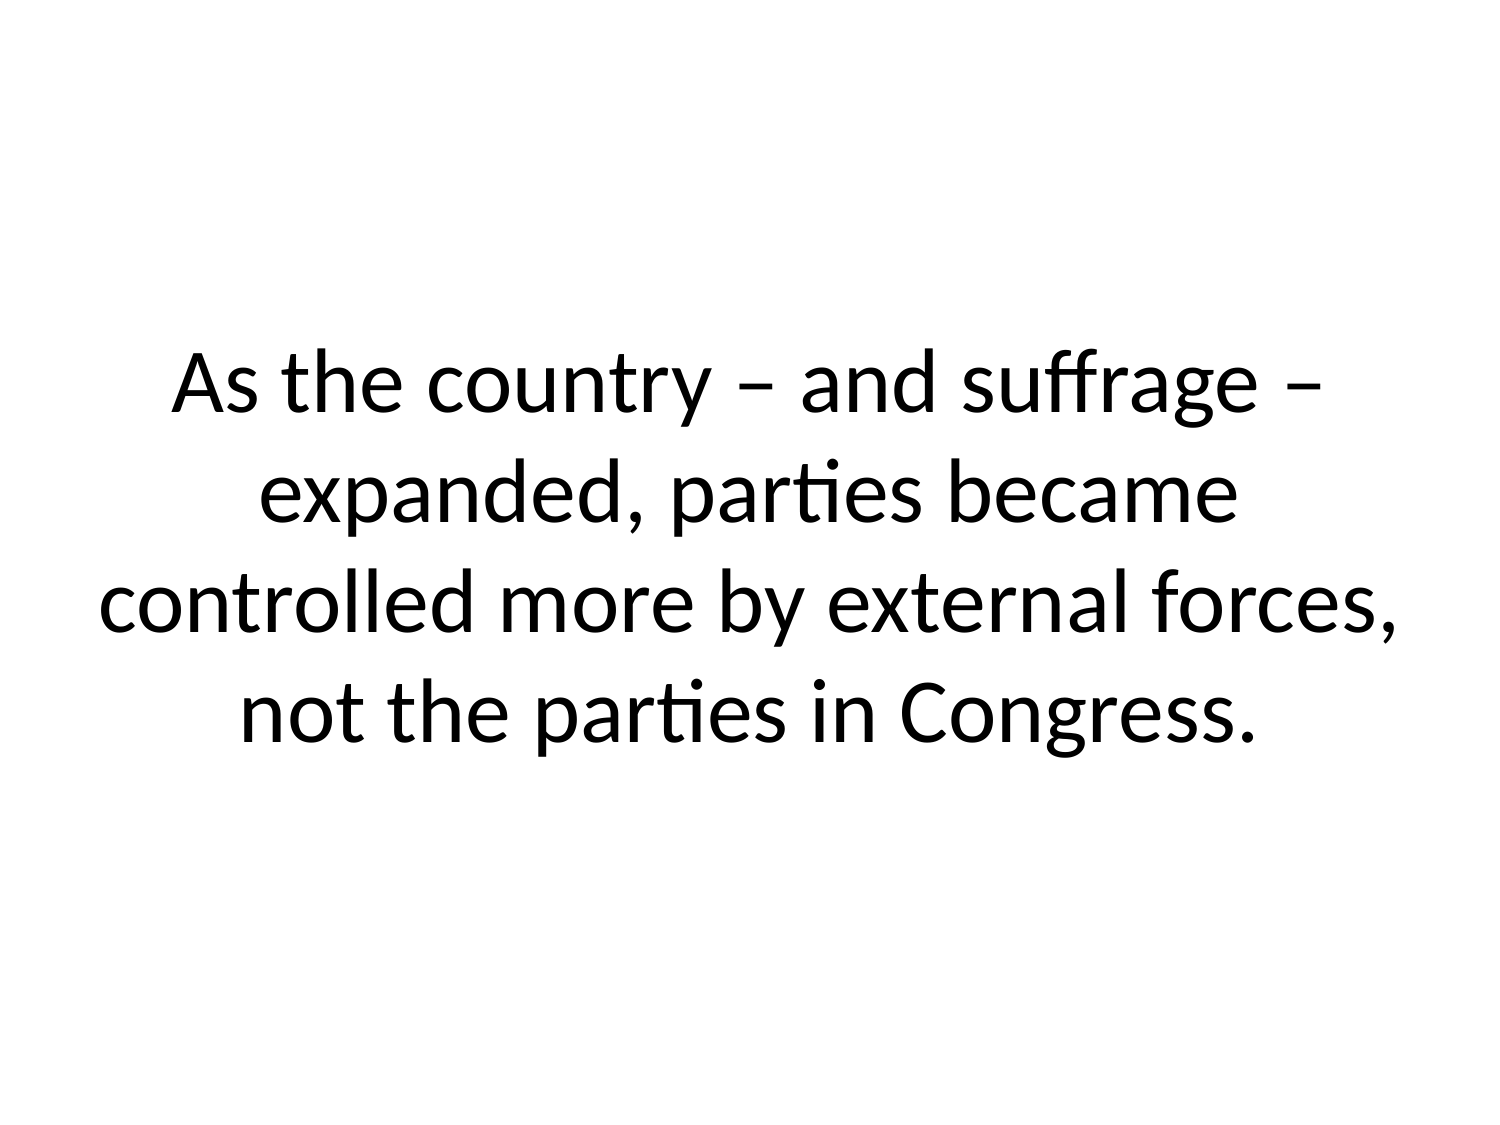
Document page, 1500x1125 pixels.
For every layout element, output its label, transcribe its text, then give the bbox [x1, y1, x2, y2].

title As the country – and suffrage – expanded, parties became controlled more by external forces, not the parties in Congress. [74, 44, 1426, 1038]
